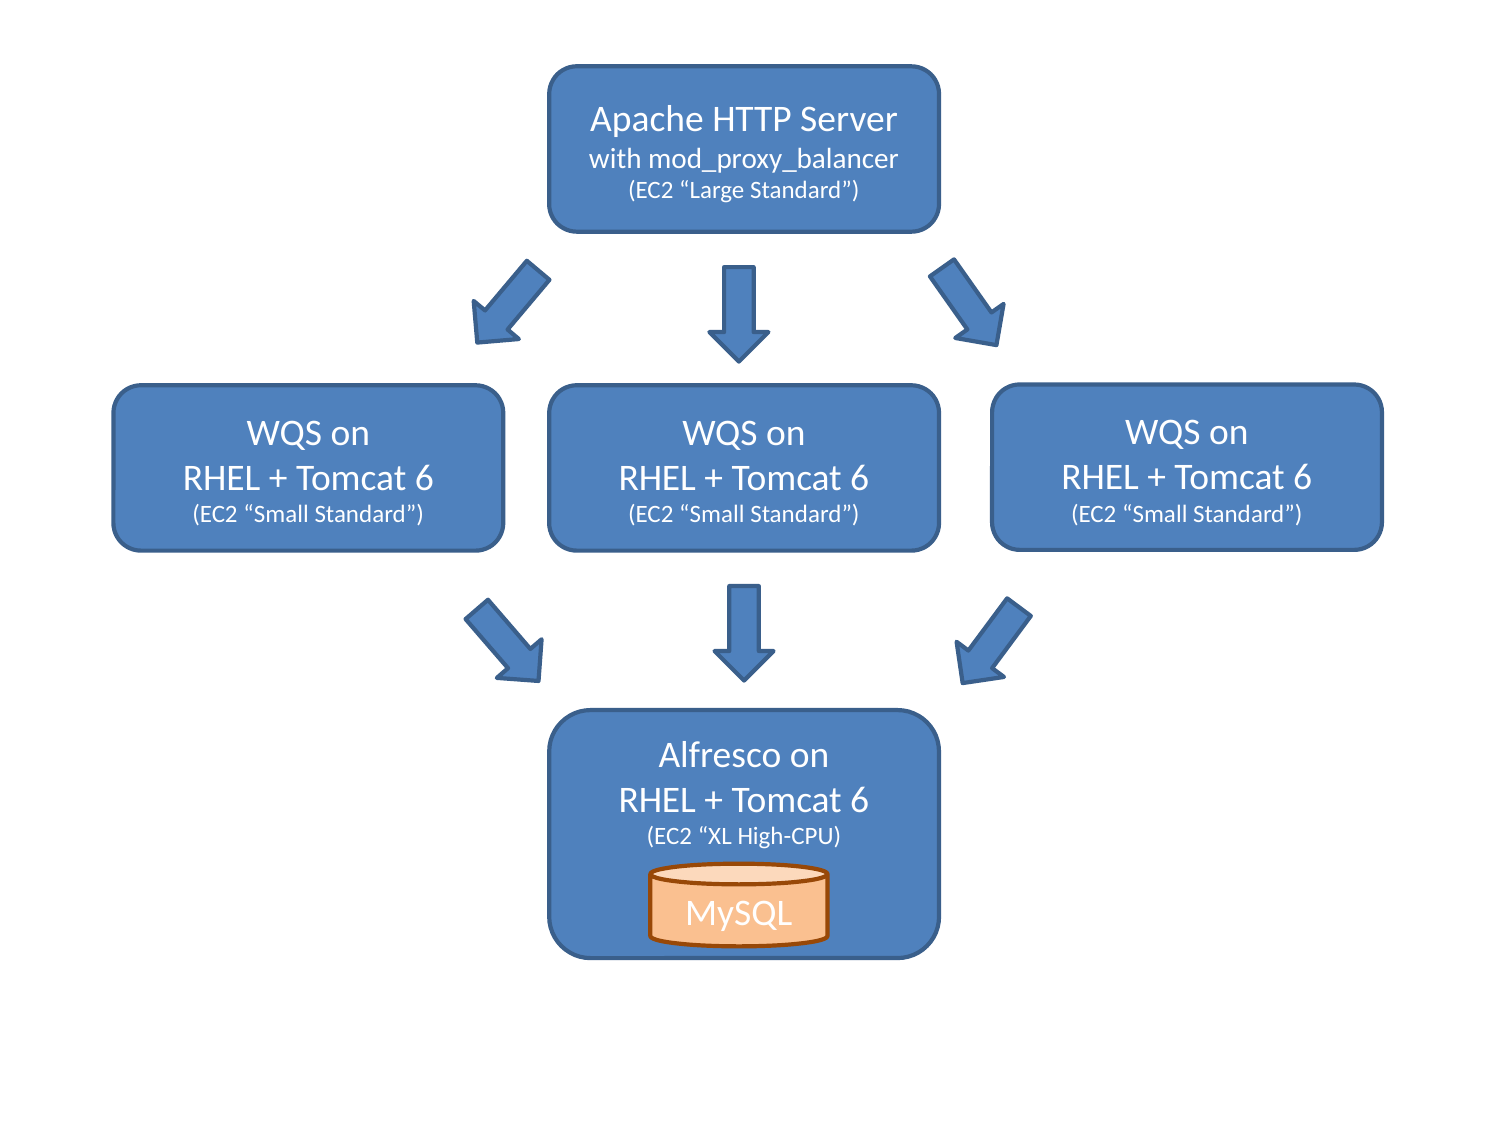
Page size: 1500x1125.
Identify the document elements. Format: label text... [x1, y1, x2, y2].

text_box [463, 597, 544, 684]
text_box [927, 257, 1006, 348]
text_box WQS on RHEL + Tomcat 6 (EC2 “Small Standard”) [111, 383, 506, 553]
text_box [954, 596, 1033, 686]
text_box Apache HTTP Server with mod_proxy_balancer (EC2 “Large Standard”) [547, 64, 942, 234]
text_box [471, 258, 552, 345]
text_box WQS on RHEL + Tomcat 6 (EC2 “Small Standard”) [547, 383, 942, 553]
text_box [712, 583, 776, 683]
text_box [707, 265, 771, 364]
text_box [548, 709, 940, 959]
text_box WQS on RHEL + Tomcat 6 (EC2 “Small Standard”) [989, 382, 1385, 552]
